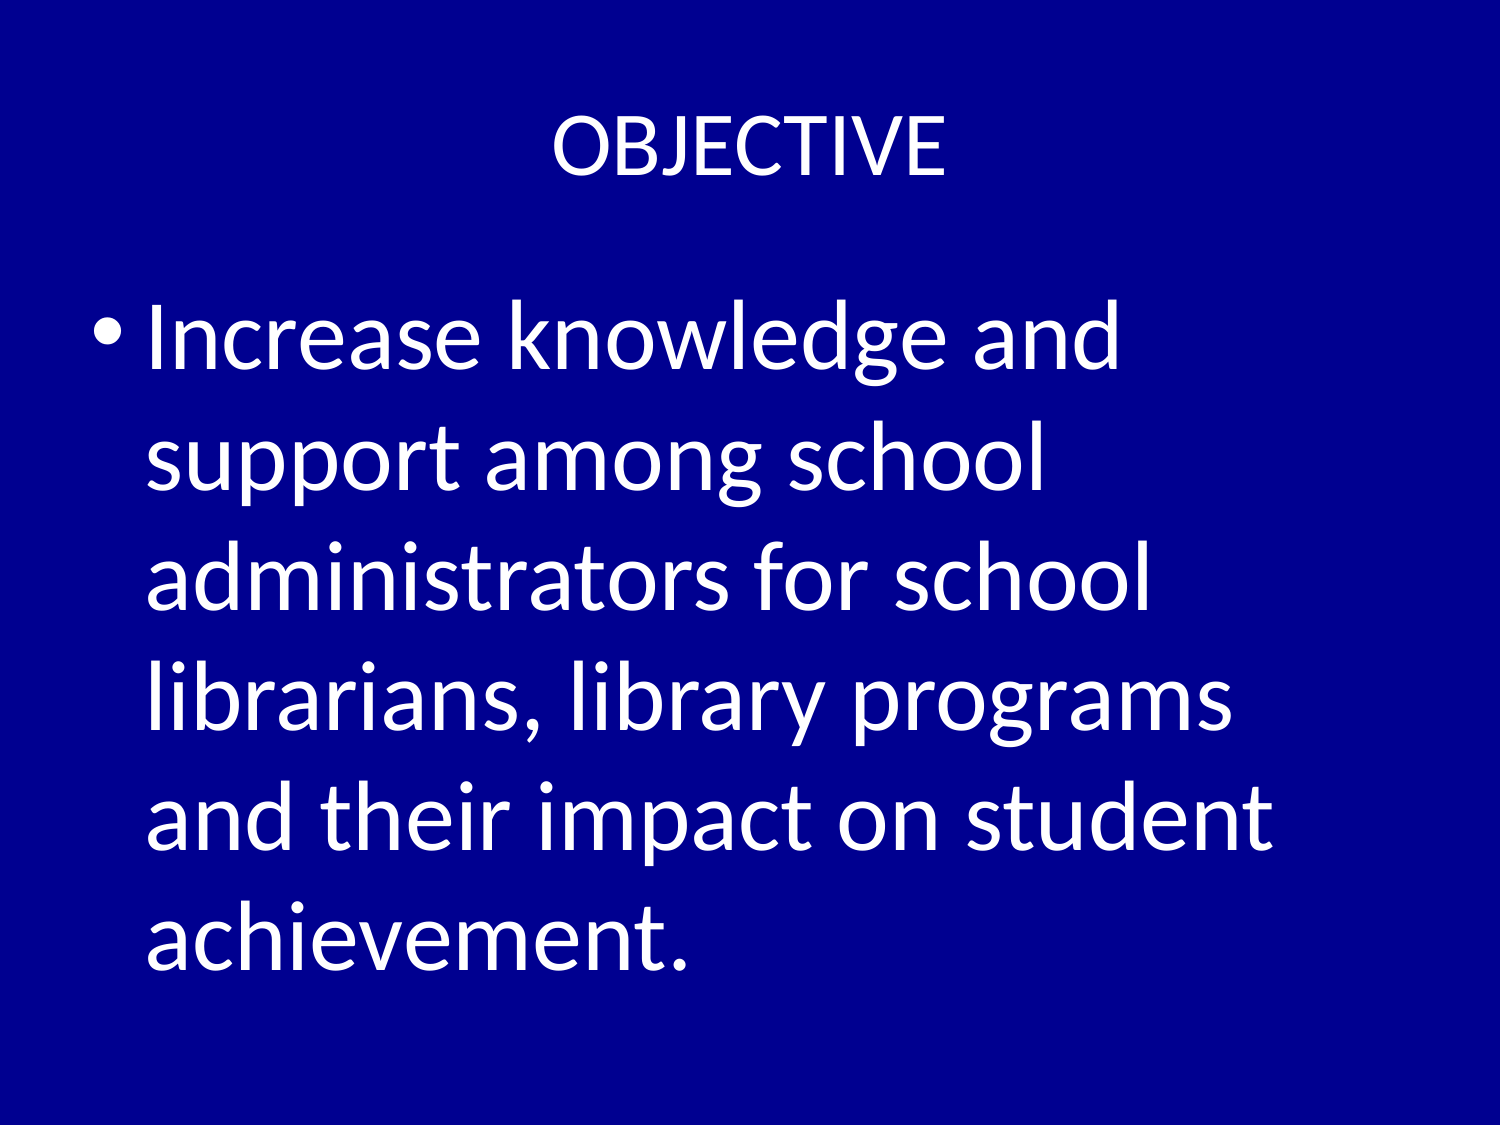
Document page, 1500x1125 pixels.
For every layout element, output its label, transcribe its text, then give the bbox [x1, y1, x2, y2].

list Increase knowledge and support among school administrators for school librarians, library programs and their impact on student achievement. [75, 262, 1425, 1005]
title OBJECTIVE [75, 45, 1425, 233]
